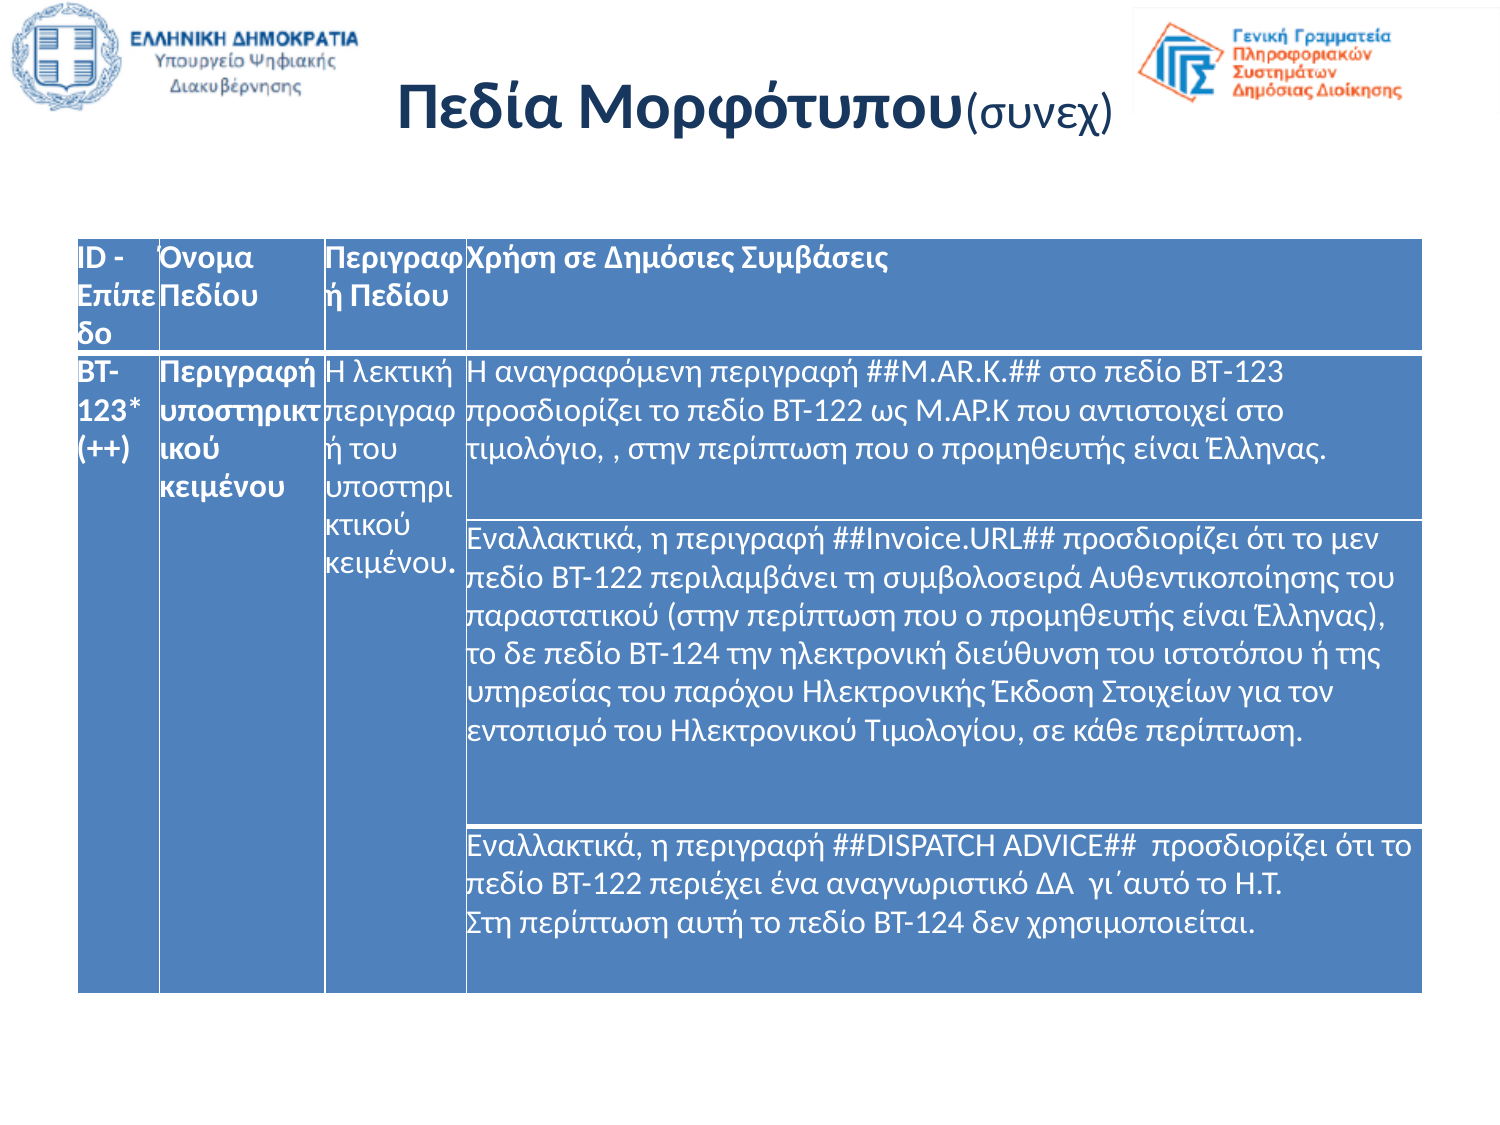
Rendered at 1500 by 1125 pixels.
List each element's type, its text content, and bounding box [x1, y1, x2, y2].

table_header ID - Επίπεδο [78, 239, 159, 350]
table_header Όνομα Πεδίου [160, 239, 324, 350]
table_cell Η αναγραφόμενη περιγραφή ##M.AR.K.## στο πεδίο BT-123 προσδιορίζει το πεδίο ΒΤ-122 ως Μ.ΑΡ.Κ που αντιστοιχεί στο τιμολόγιο, , στην περίπτωση που ο προμηθευτής είναι Έλληνας. [467, 356, 1422, 519]
table_header Περιγραφή Πεδίου [326, 239, 466, 350]
table_cell Εναλλακτικά, η περιγραφή ##Invoice.URL## προσδιορίζει ότι το μεν πεδίο BΤ-122 περιλαμβάνει τη συμβολοσειρά Αυθεντικοποίησης του παραστατικού (στην περίπτωση που ο προμηθευτής είναι Έλληνας), το δε πεδίο ΒΤ-124 την ηλεκτρονική διεύθυνση του ιστοτόπου ή της υπηρεσίας του παρόχου Ηλεκτρονικής Έκδοση Στοιχείων για τον εντοπισμό του Ηλεκτρονικού Τιμολογίου, σε κάθε περίπτωση. [467, 521, 1422, 824]
table_cell Η λεκτική περιγραφή του υποστηρικτικού κειμένου. [326, 356, 466, 993]
table_header Χρήση σε Δημόσιες Συμβάσεις [467, 239, 1422, 350]
table_cell BT-123* (++) [78, 356, 159, 993]
table_cell Περιγραφή υποστηρικτικού κειμένου [160, 356, 324, 993]
text_box Πεδία Μορφότυπου(συνεχ) [277, 54, 1235, 161]
table_cell Εναλλακτικά, η περιγραφή ##DISPATCH ADVICE## προσδιορίζει ότι το πεδίο ΒΤ-122 περιέχει ένα αναγνωριστικό ΔΑ γι΄αυτό το Η.Τ. Στη περίπτωση αυτή το πεδίο ΒΤ-124 δεν χρησιμοποιείται. [467, 829, 1422, 993]
